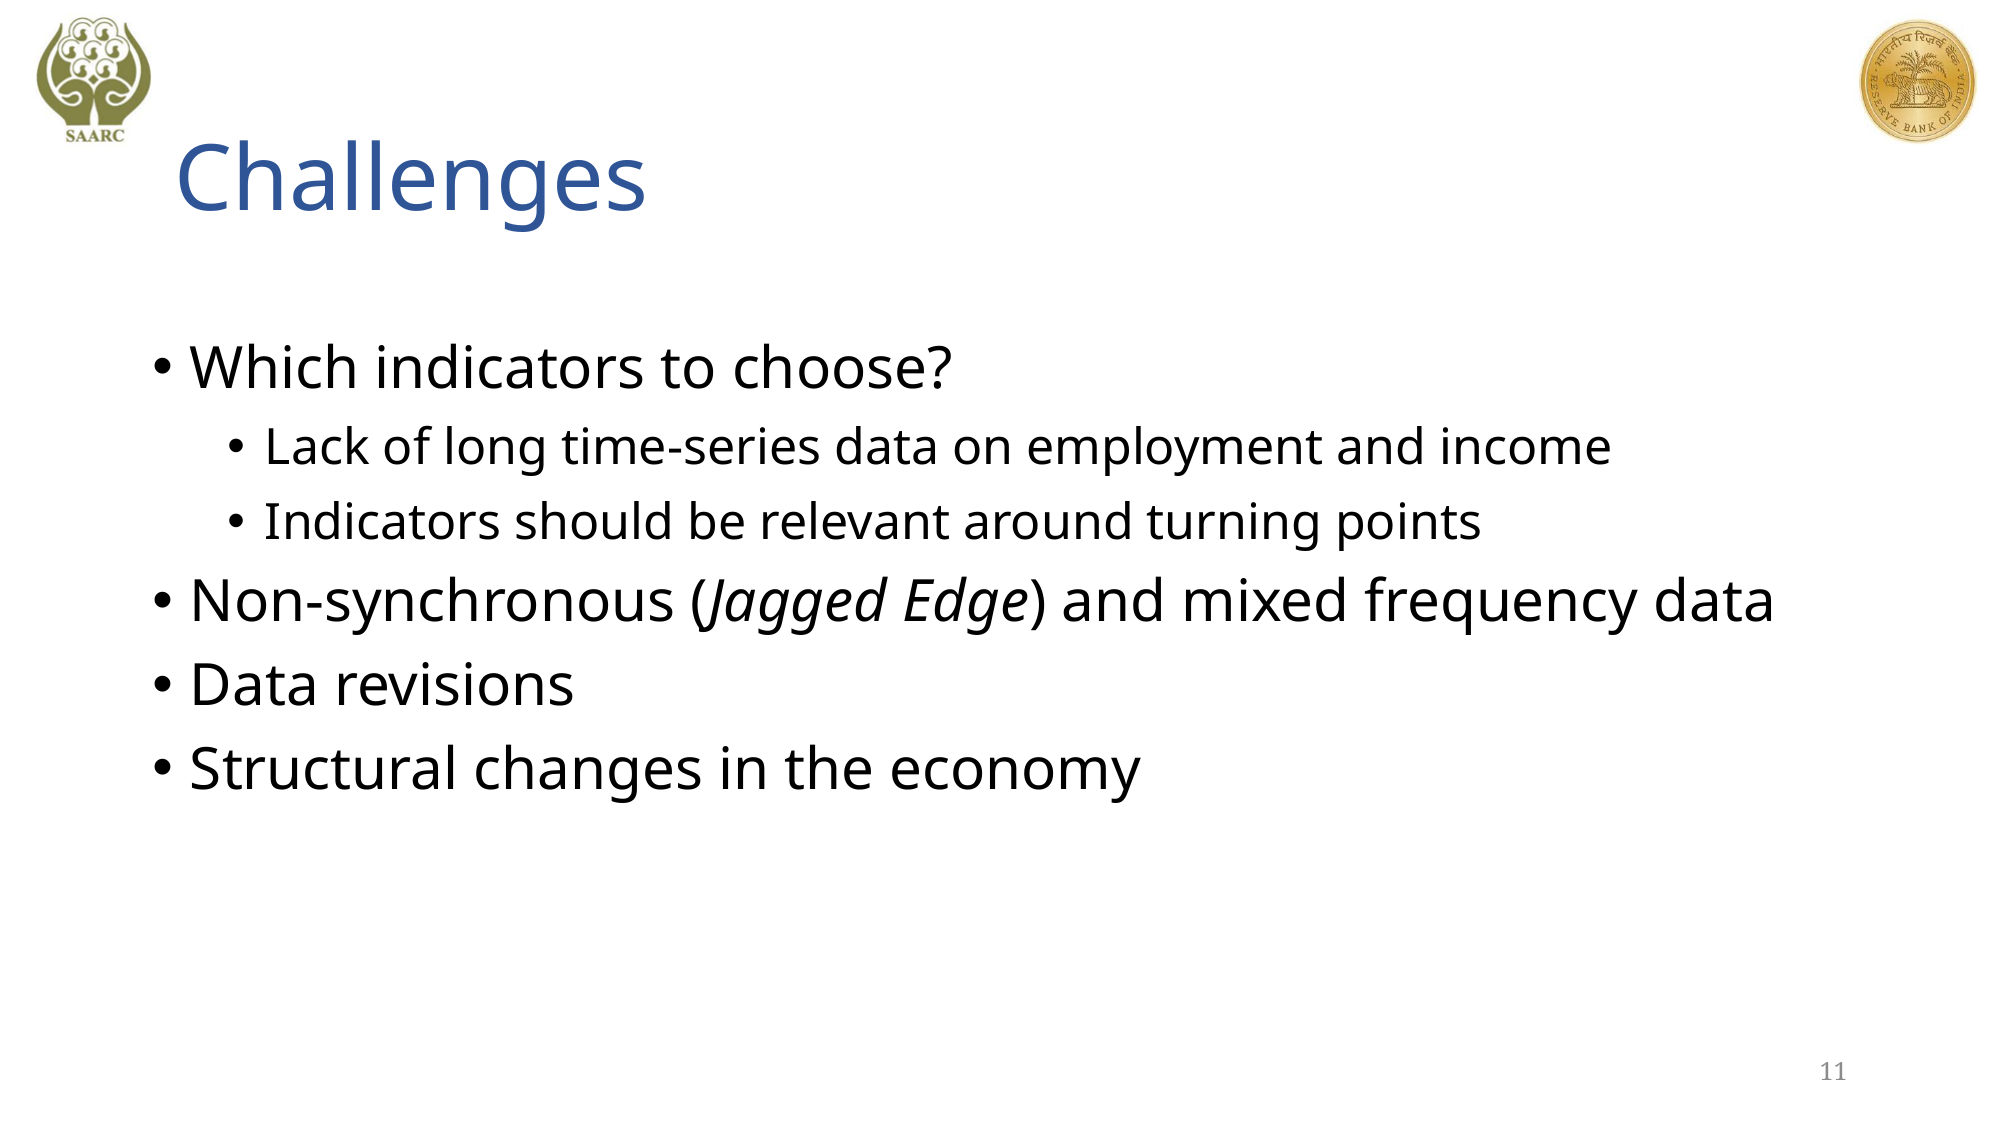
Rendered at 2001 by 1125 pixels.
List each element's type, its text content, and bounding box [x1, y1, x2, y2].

text_box Which indicators to choose? Lack of long time-series data on employment and income Indicators should be relevant around turning points Non-synchronous (Jagged Edge) and mixed frequency data Data revisions Structural changes in the economy [137, 330, 1952, 790]
picture [26, 13, 160, 149]
slide_number 11 [1412, 1042, 1863, 1103]
list Challenges [159, 120, 1885, 242]
picture [1832, 13, 1997, 145]
